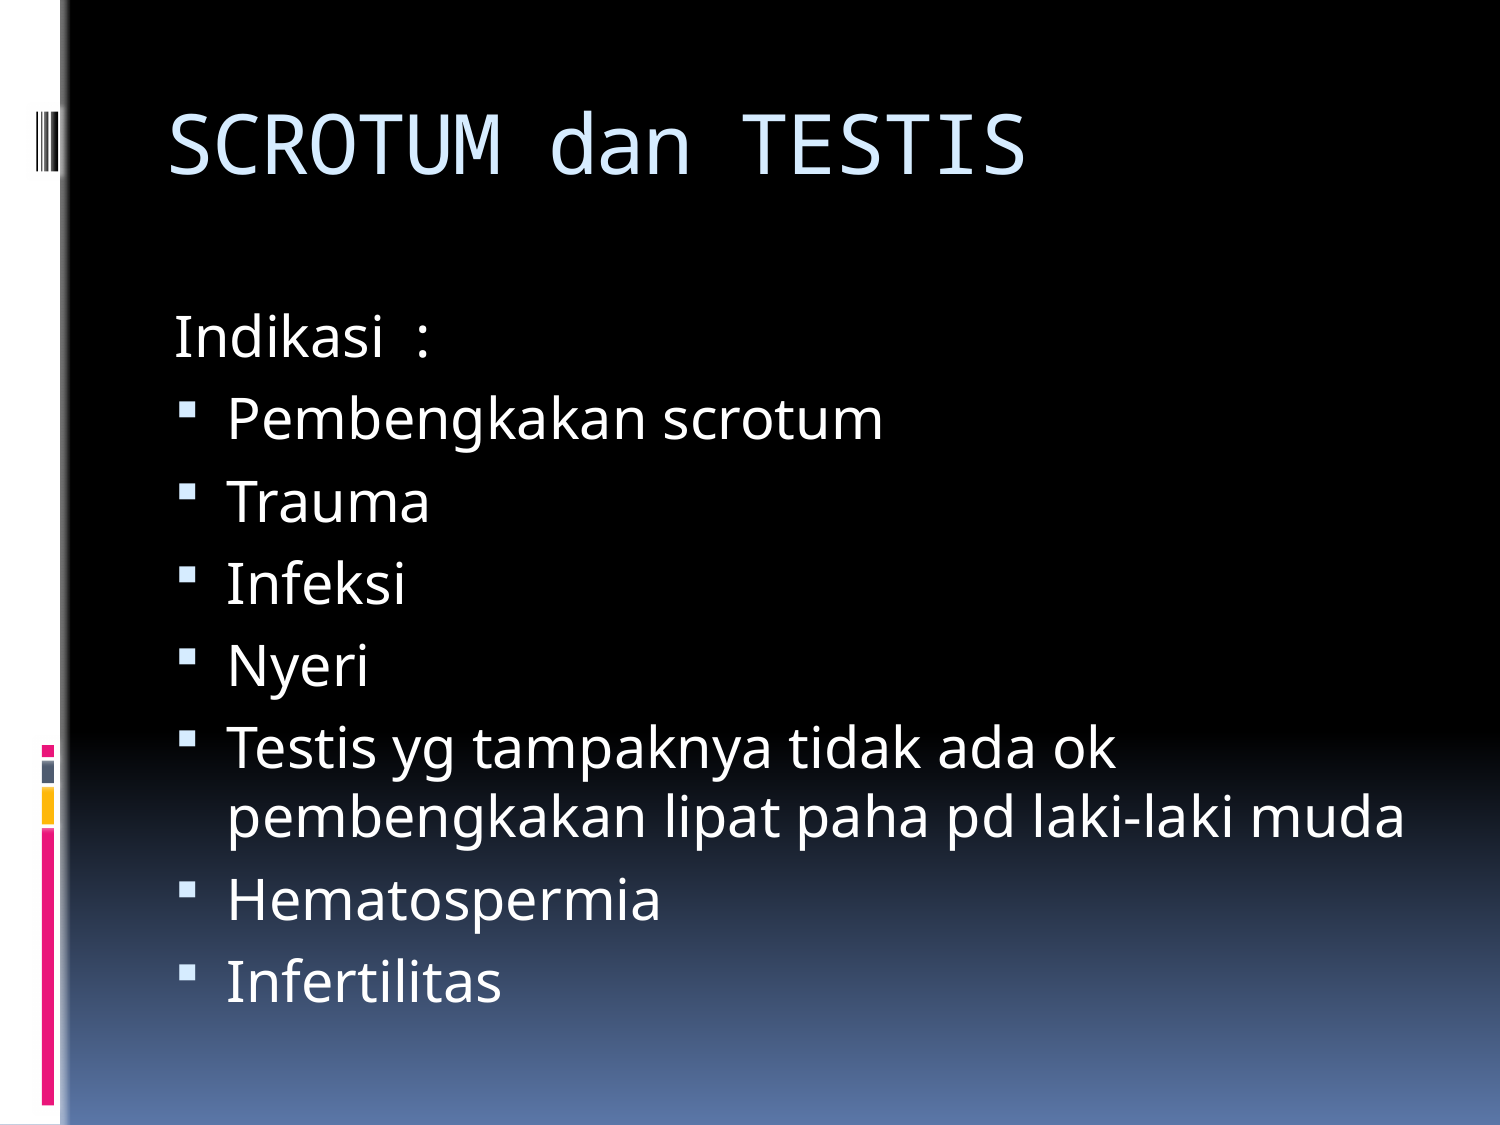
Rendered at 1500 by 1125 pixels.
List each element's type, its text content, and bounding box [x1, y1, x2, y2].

title SCROTUM dan TESTIS [150, 83, 1425, 234]
list Indikasi : Pembengkakan scrotum Trauma Infeksi Nyeri Testis yg tampaknya tidak ada ok pembengkakan lipat paha pd laki-laki muda Hematospermia Infertilitas [150, 292, 1425, 1043]
